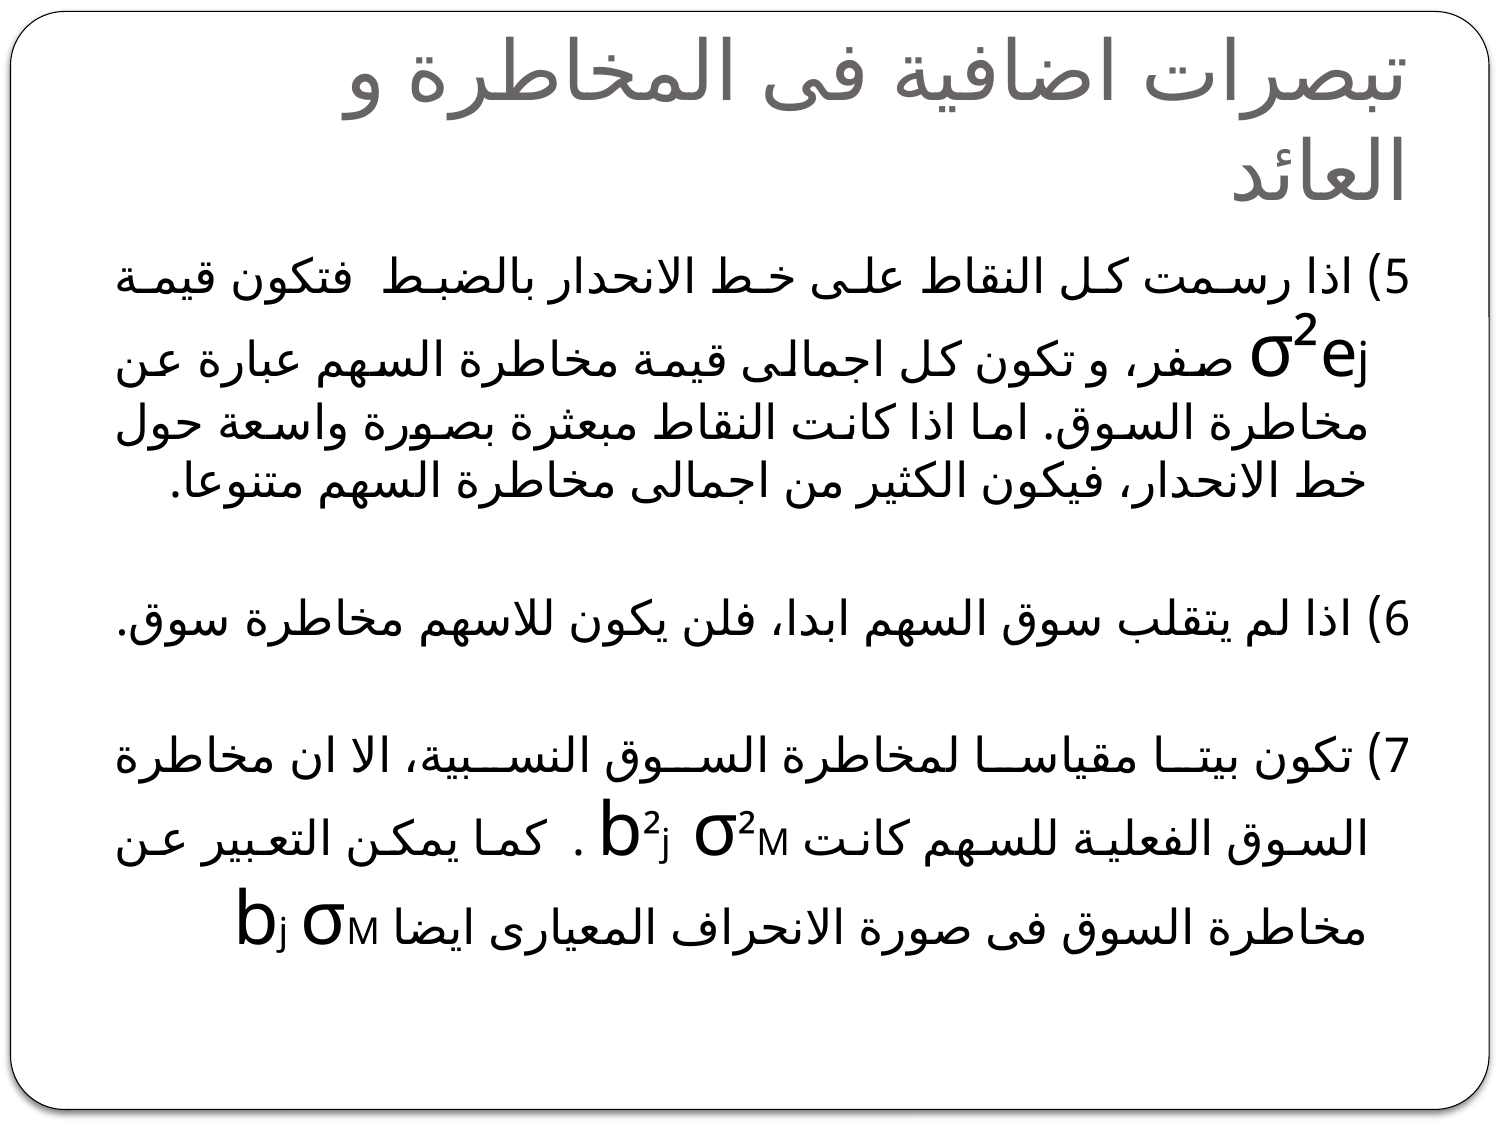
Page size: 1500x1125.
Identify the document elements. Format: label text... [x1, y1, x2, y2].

list 5) اذا رسمت كل النقاط على خط الانحدار بالضبط فتكون قيمة σ²ej صفر، و تكون كل اجمالى قيمة مخاطرة السهم عبارة عن مخاطرة السوق. اما اذا كانت النقاط مبعثرة بصورة واسعة حول خط الانحدار، فيكون الكثير من اجمالى مخاطرة السهم متنوعا. 6) اذا لم يتقلب سوق السهم ابدا، فلن يكون للاسهم مخاطرة سوق. 7) تكون بيتا مقياسا لمخاطرة السوق النسبية، الا ان مخاطرة السوق الفعلية للسهم كانت b²j σ²M . كما يمكن التعبير عن مخاطرة السوق فى صورة الانحراف المعيارى ايضا bj σM [99, 237, 1425, 988]
title تبصرات اضافية فى المخاطرة و العائد [150, 45, 1425, 233]
